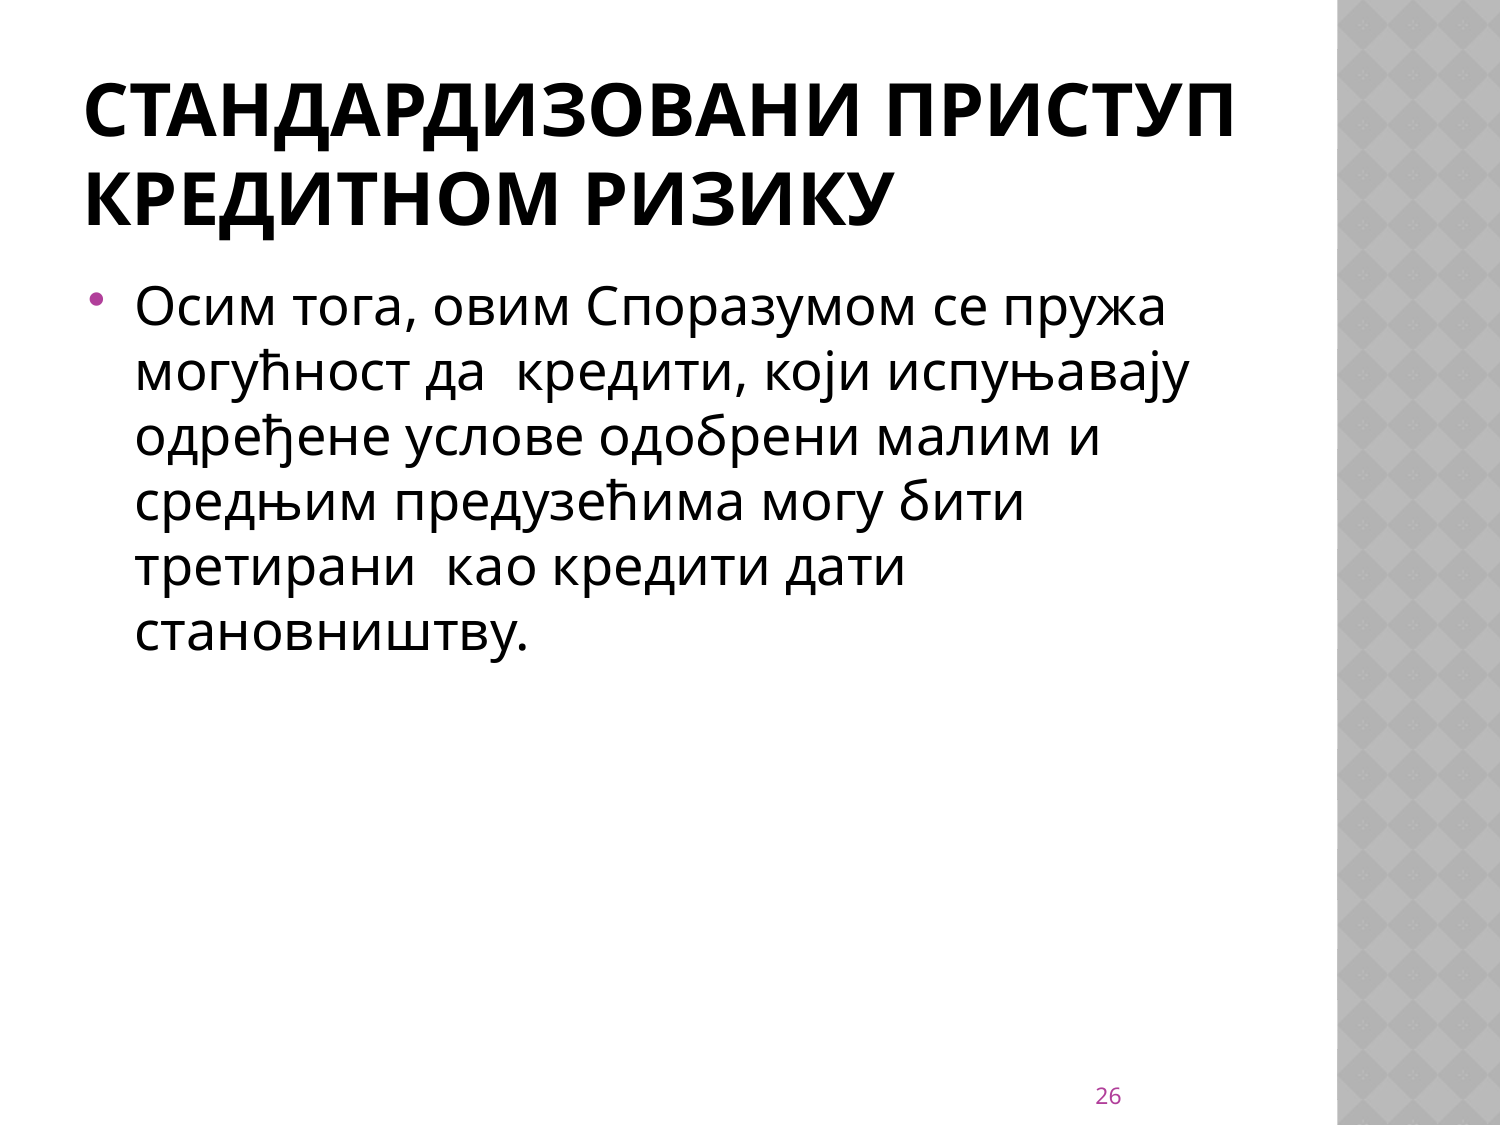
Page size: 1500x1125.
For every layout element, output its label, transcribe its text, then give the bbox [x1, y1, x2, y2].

list Осим тога, овим Споразумом се пружа могућност да кредити, који испуњавају одређене услове одобрени малим и средњим предузећима могу бити третирани као кредити дати становништву. [75, 264, 1263, 1059]
title Стандардизовани приступ кредитном ризику [75, 52, 1263, 240]
slide_number 26 [1025, 1075, 1122, 1113]
